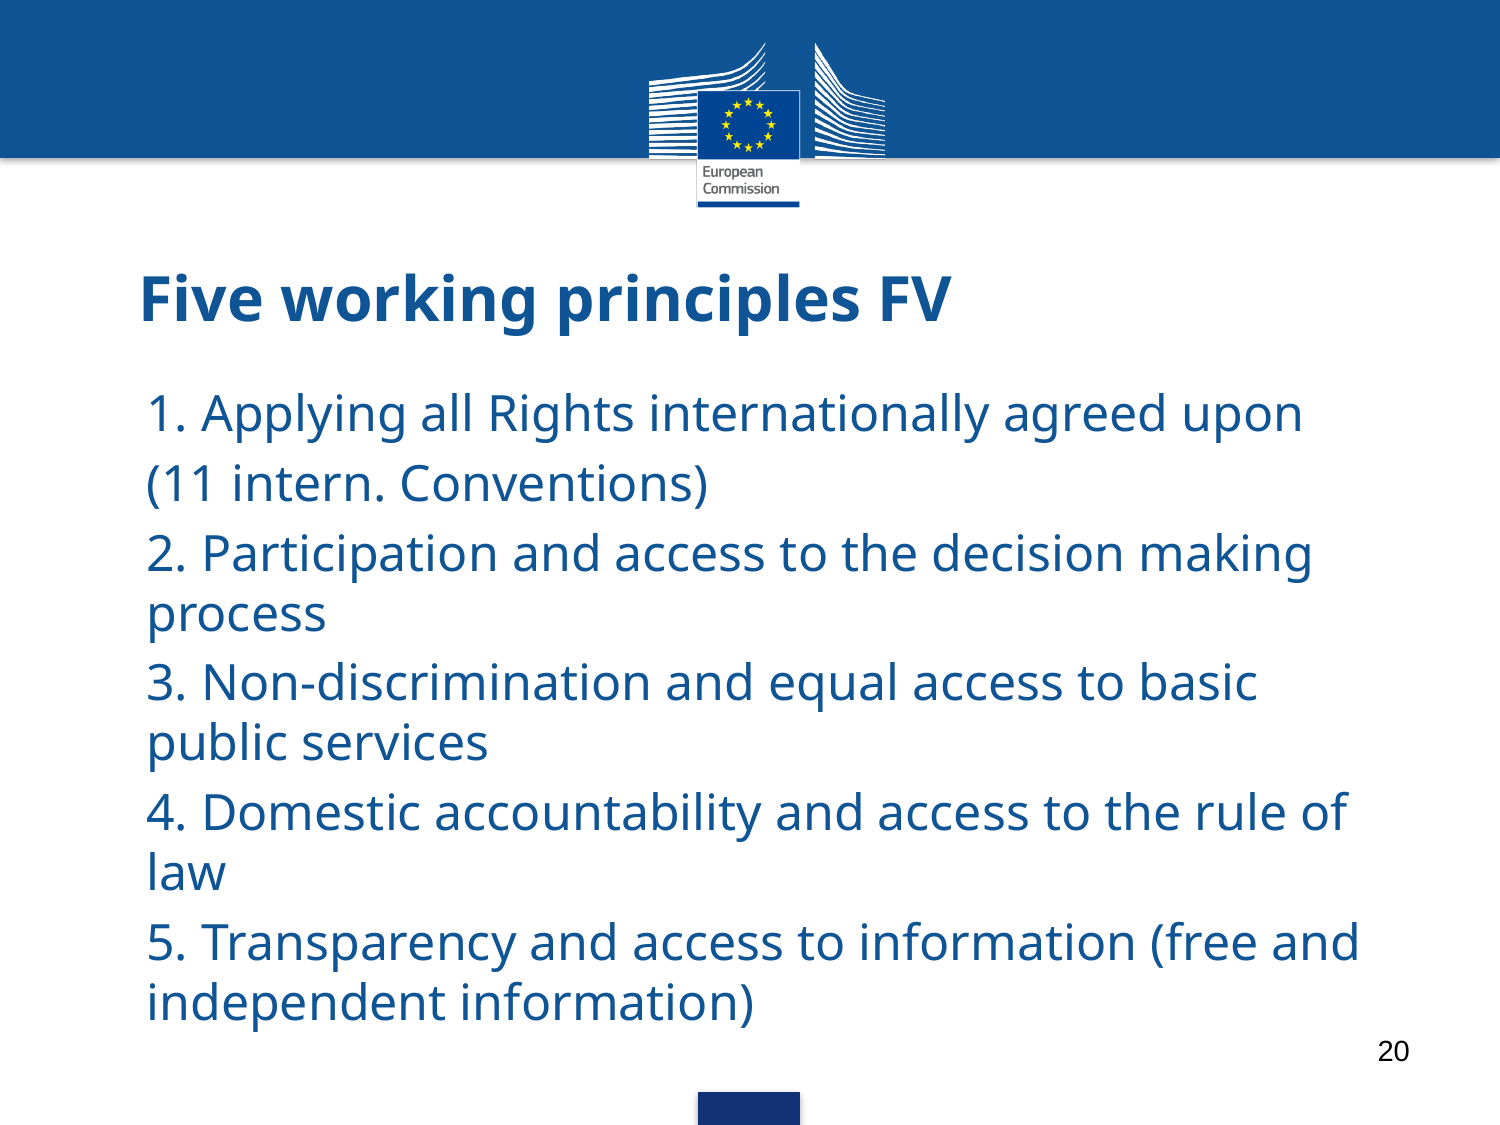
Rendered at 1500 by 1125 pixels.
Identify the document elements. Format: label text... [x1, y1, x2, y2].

picture [649, 42, 885, 208]
slide_number 20 [1074, 1024, 1426, 1103]
list 1. Applying all Rights internationally agreed upon (11 intern. Conventions) 2. Participation and access to the decision making process 3. Non-discrimination and equal access to basic public services 4. Domestic accountability and access to the rule of law 5. Transparency and access to information (free and independent information) [74, 373, 1426, 1059]
title Five working principles FV [64, 219, 1416, 374]
